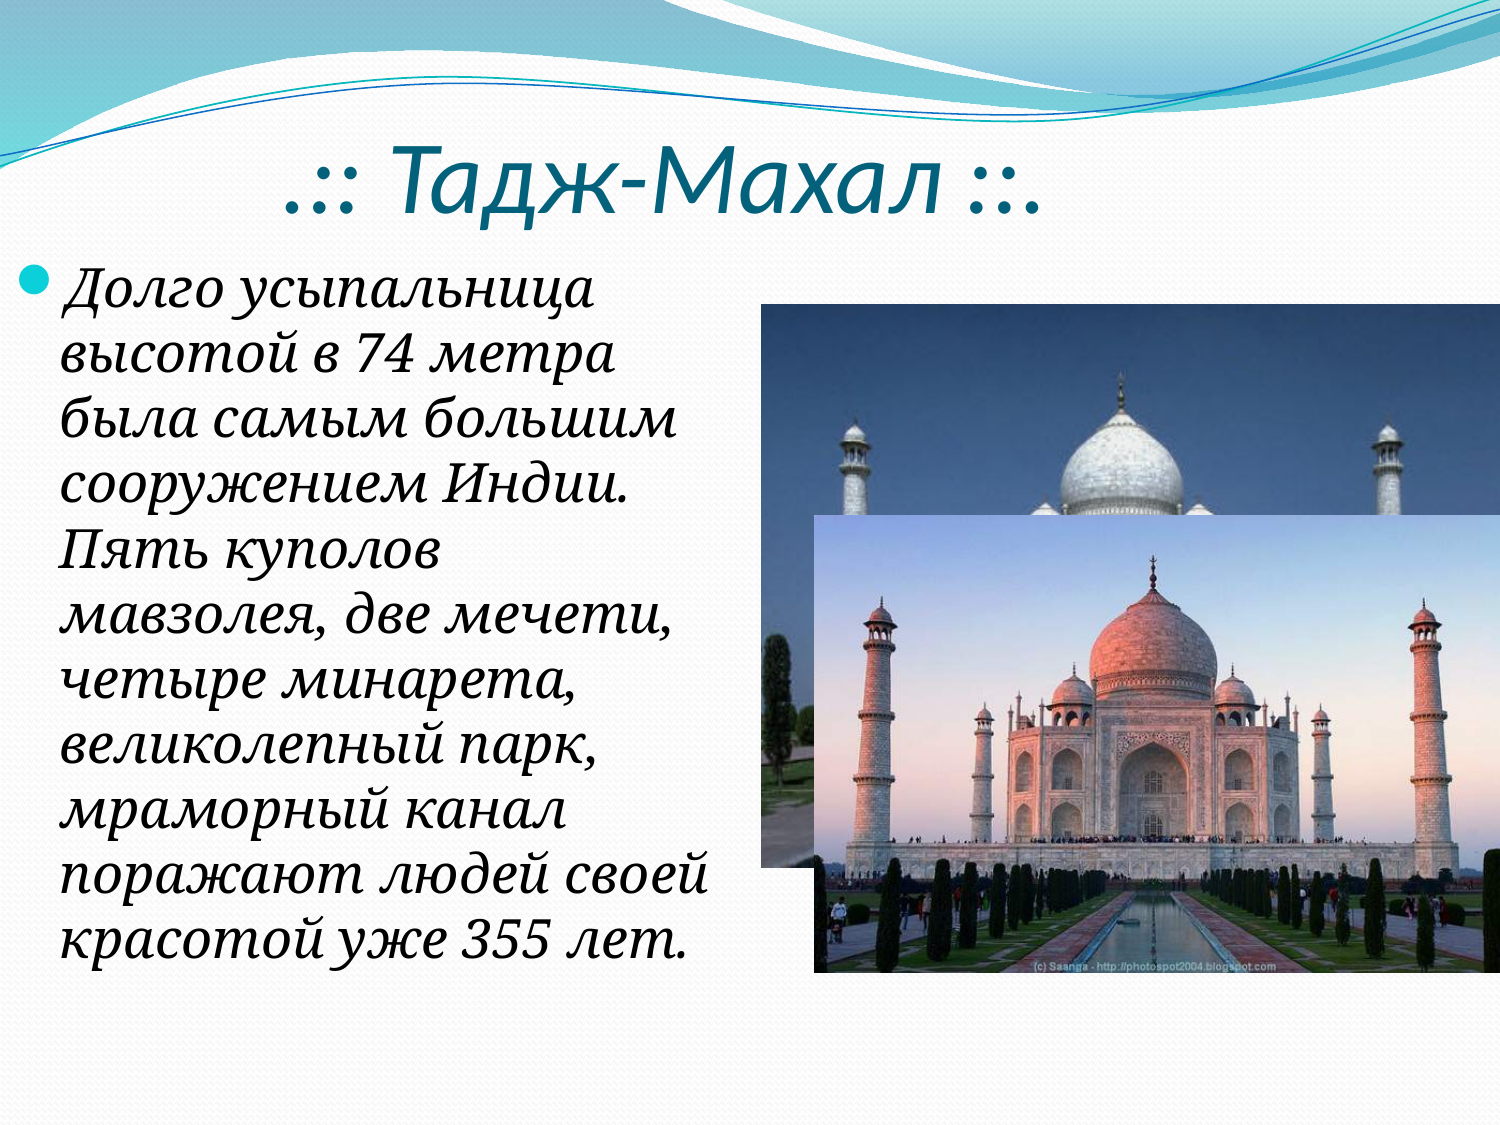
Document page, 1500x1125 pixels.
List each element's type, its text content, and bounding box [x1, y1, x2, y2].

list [761, 304, 1500, 868]
picture [814, 515, 1500, 973]
title .:: Тадж-Махал ::. [70, 46, 1421, 235]
list Долго усыпальница высотой в 74 метра была самым большим сооружением Индии. Пять куполов мавзолея, две мечети, четыре минарета, великолепный парк, мраморный канал поражают людей своей красотой уже 355 лет. [0, 246, 727, 1125]
